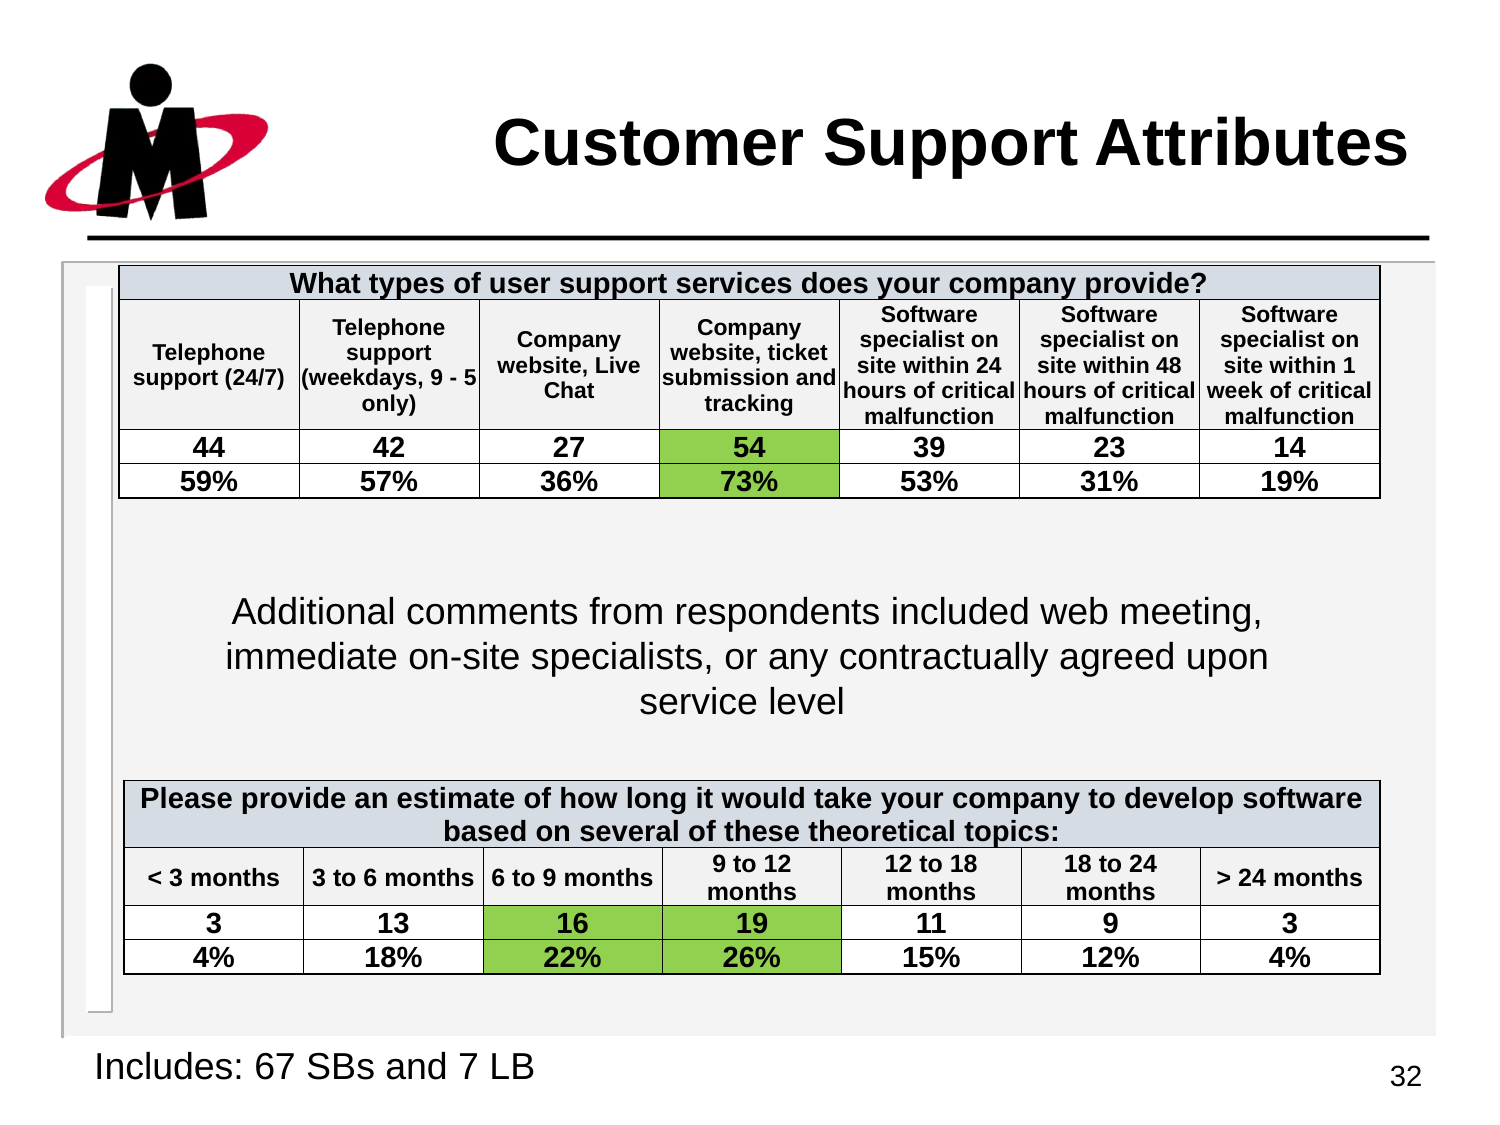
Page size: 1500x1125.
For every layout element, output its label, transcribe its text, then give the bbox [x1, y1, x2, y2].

table_cell 26% [663, 940, 841, 973]
table_cell 11 [842, 906, 1021, 939]
table_cell 12% [1022, 940, 1200, 973]
text_box Additional comments from respondents included web meeting, immediate on-site specialists, or any contractually agreed upon service level [159, 579, 1336, 730]
title Customer Support Attributes [367, 44, 1426, 233]
table_cell 22% [484, 940, 662, 973]
table_cell 44 [120, 430, 299, 463]
table_cell 54 [660, 430, 839, 463]
table_cell 23 [1020, 430, 1199, 463]
table_cell 42 [300, 430, 479, 463]
table_cell 53% [840, 464, 1019, 497]
table_cell 73% [660, 464, 839, 497]
table_cell > 24 months [1201, 848, 1379, 905]
table_cell 14 [1200, 430, 1379, 463]
table_cell Company website, ticket submission and tracking [660, 300, 839, 429]
table_cell 4% [125, 940, 303, 973]
table_cell Telephone support (weekdays, 9 - 5 only) [300, 300, 479, 429]
table_cell 18 to 24 months [1022, 848, 1200, 905]
table_header Please provide an estimate of how long it would take your company to develop software based on several of these theoretical topics: [125, 781, 1379, 847]
table_cell Software specialist on site within 1 week of critical malfunction [1200, 300, 1379, 429]
table_cell 16 [484, 906, 662, 939]
table_cell Software specialist on site within 24 hours of critical malfunction [840, 300, 1019, 429]
table_cell 13 [304, 906, 483, 939]
table_cell 19% [1200, 464, 1379, 497]
table_cell 3 [1201, 906, 1379, 939]
table_cell 18% [304, 940, 483, 973]
table_cell 6 to 9 months [484, 848, 662, 905]
slide_number 32 [1124, 1036, 1438, 1113]
table_cell 3 to 6 months [304, 848, 483, 905]
table_header What types of user support services does your company provide? [120, 266, 1379, 299]
table_cell 12 to 18 months [842, 848, 1021, 905]
table_cell 15% [842, 940, 1021, 973]
table_cell 9 [1022, 906, 1200, 939]
table_cell Company website, Live Chat [480, 300, 659, 429]
table_cell 36% [480, 464, 659, 497]
table_cell 31% [1020, 464, 1199, 497]
table_cell 59% [120, 464, 299, 497]
table_cell Software specialist on site within 48 hours of critical malfunction [1020, 300, 1199, 429]
table_cell 39 [840, 430, 1019, 463]
table_cell 9 to 12 months [663, 848, 841, 905]
text_box Includes: 67 SBs and 7 LB [79, 1034, 551, 1095]
table_cell 3 [125, 906, 303, 939]
table_cell 4% [1201, 940, 1379, 973]
picture [27, 44, 283, 251]
table_cell 19 [663, 906, 841, 939]
table_cell 57% [300, 464, 479, 497]
table_cell 27 [480, 430, 659, 463]
table_cell < 3 months [125, 848, 303, 905]
table_cell Telephone support (24/7) [120, 300, 299, 429]
